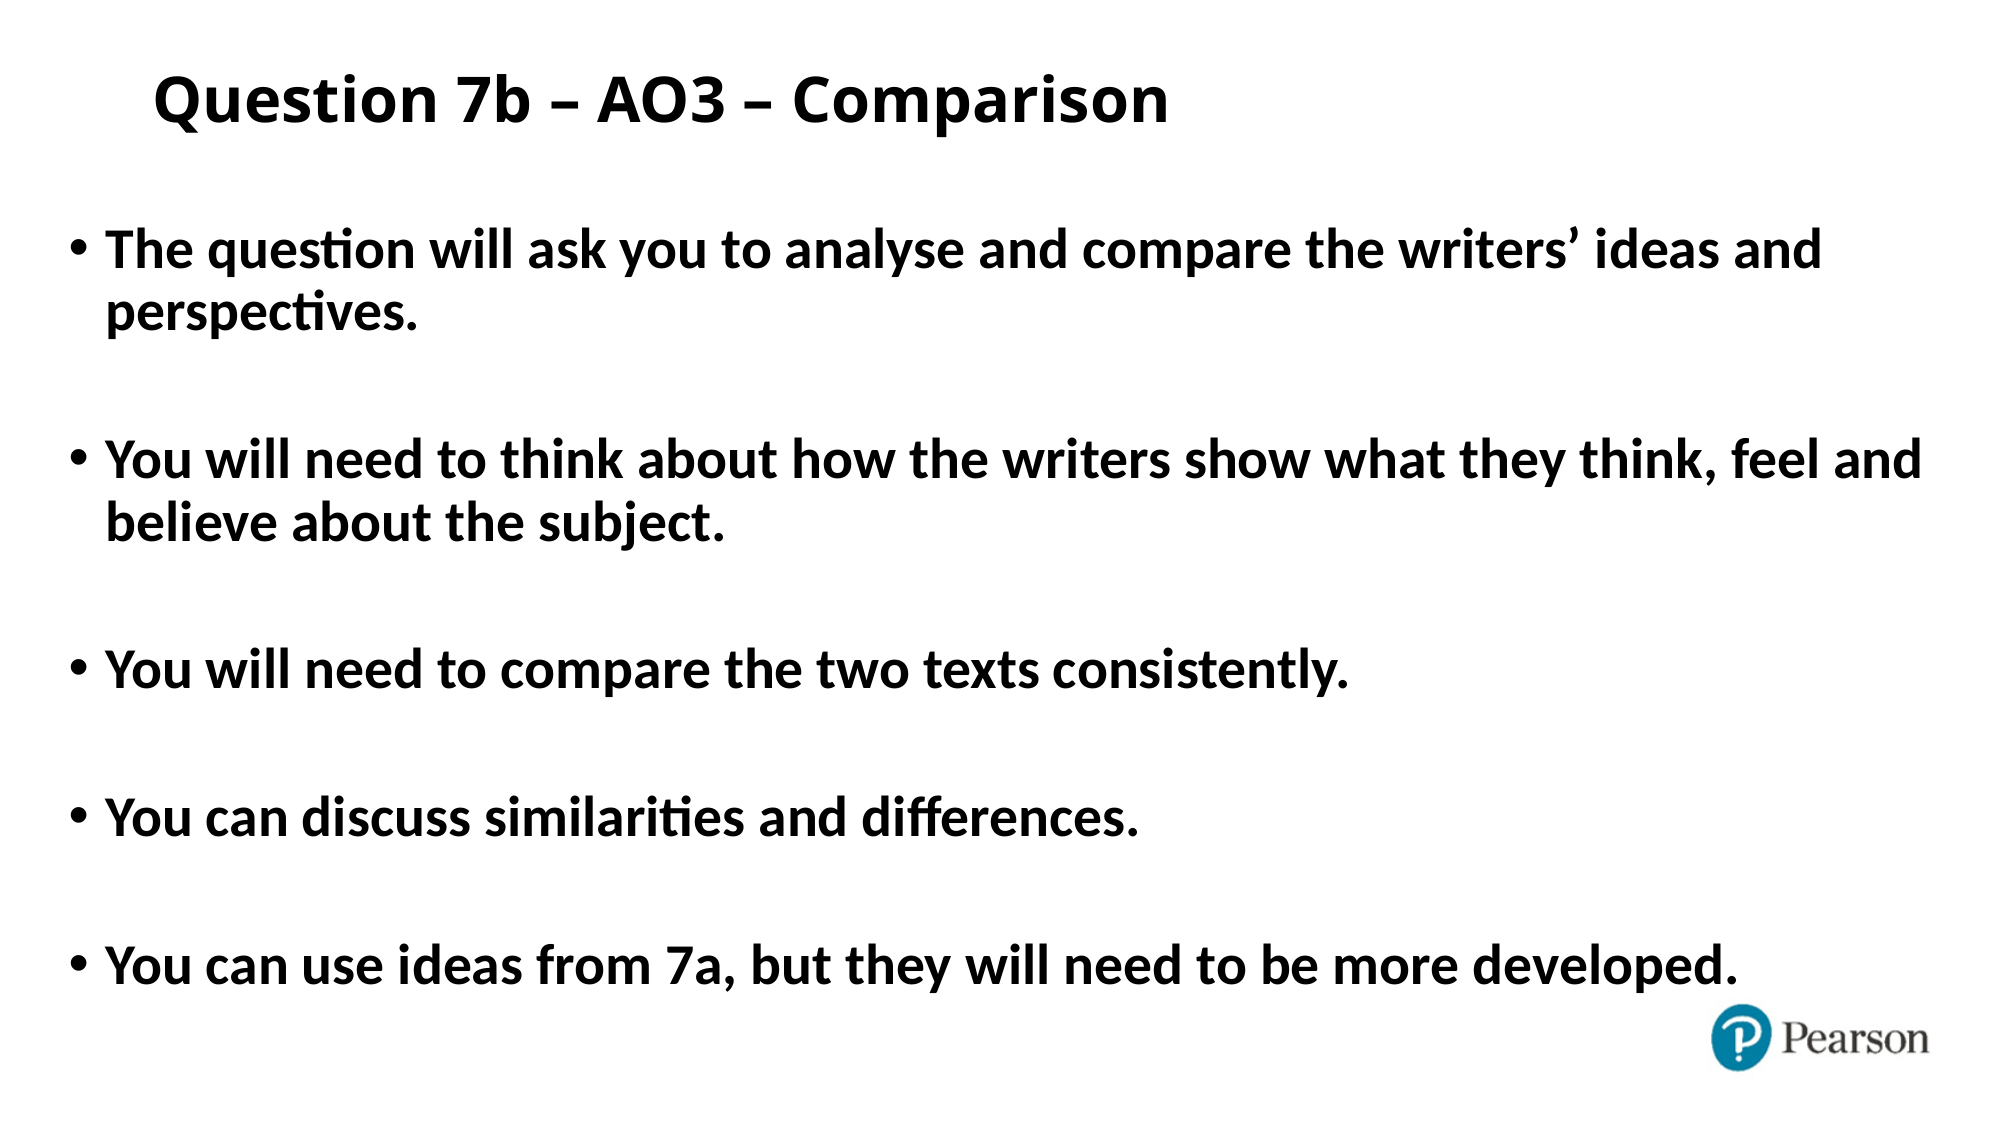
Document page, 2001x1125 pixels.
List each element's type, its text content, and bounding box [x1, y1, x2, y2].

picture [1701, 989, 1940, 1082]
list The question will ask you to analyse and compare the writers’ ideas and perspectives. You will need to think about how the writers show what they think, feel and believe about the subject. You will need to compare the two texts consistently. You can discuss similarities and differences. You can use ideas from 7a, but they will need to be more developed. [53, 211, 1955, 1014]
title Question 7b – AO3 – Comparison [137, 59, 1863, 144]
